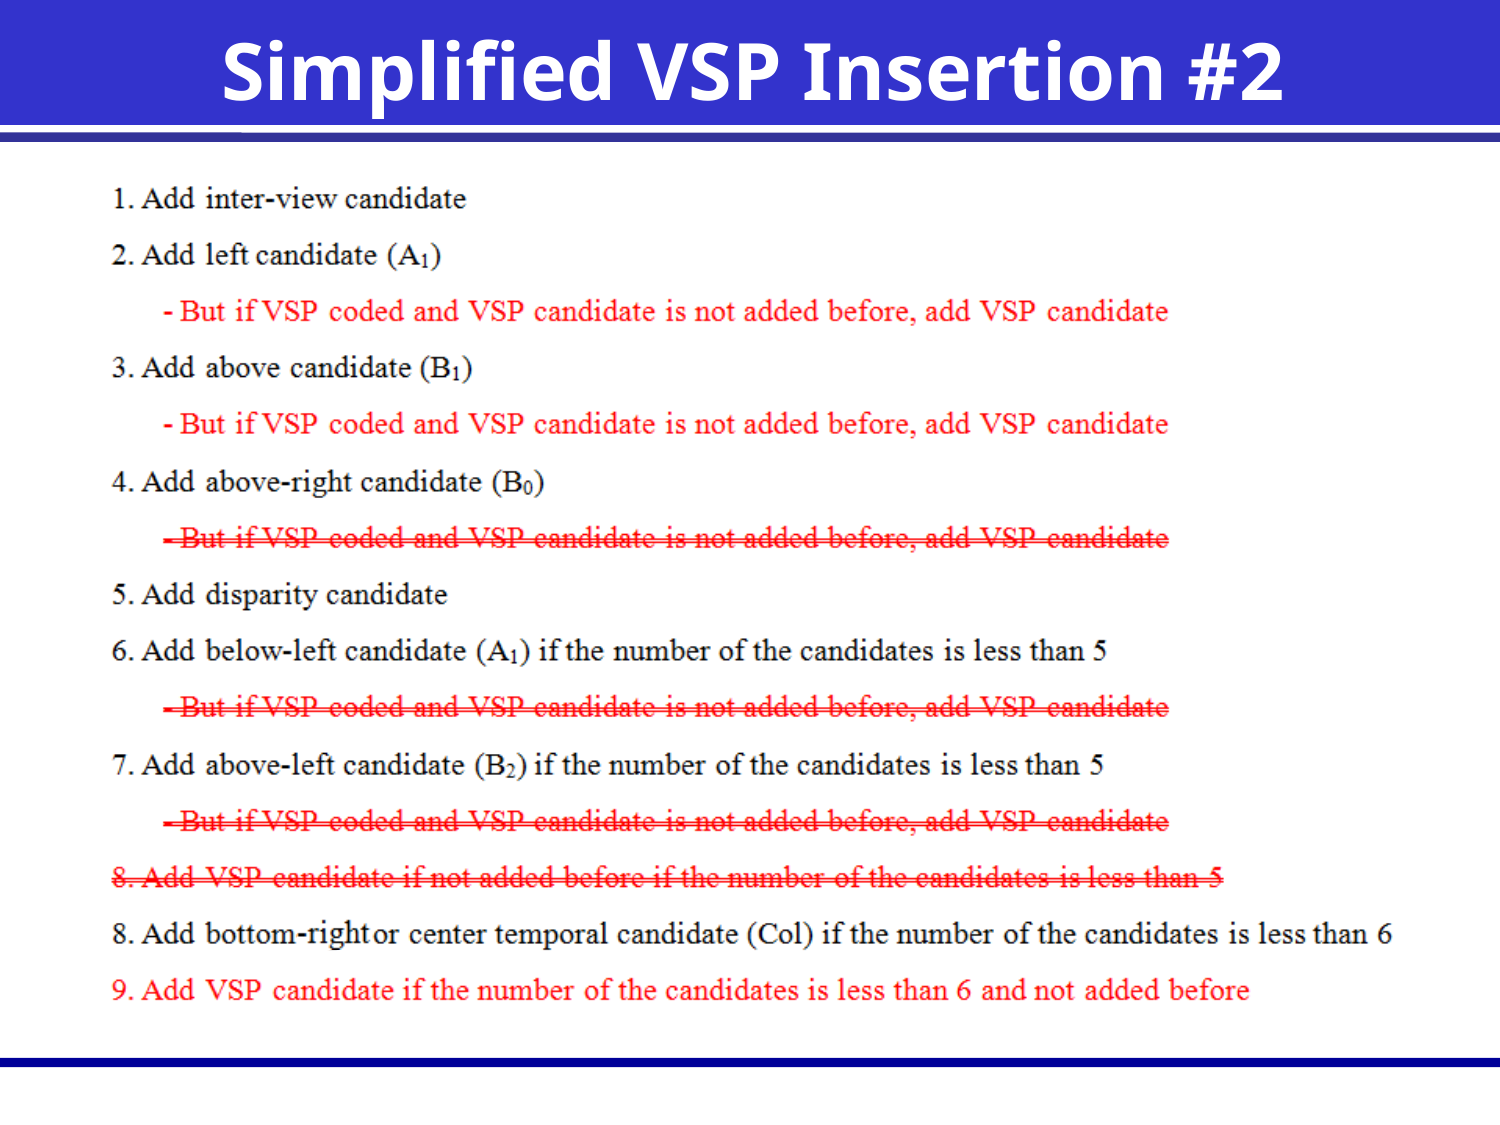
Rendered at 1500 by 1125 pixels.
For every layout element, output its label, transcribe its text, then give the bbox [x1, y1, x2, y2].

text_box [104, 182, 1396, 1008]
title Simplified VSP Insertion #2 [46, 12, 1460, 126]
